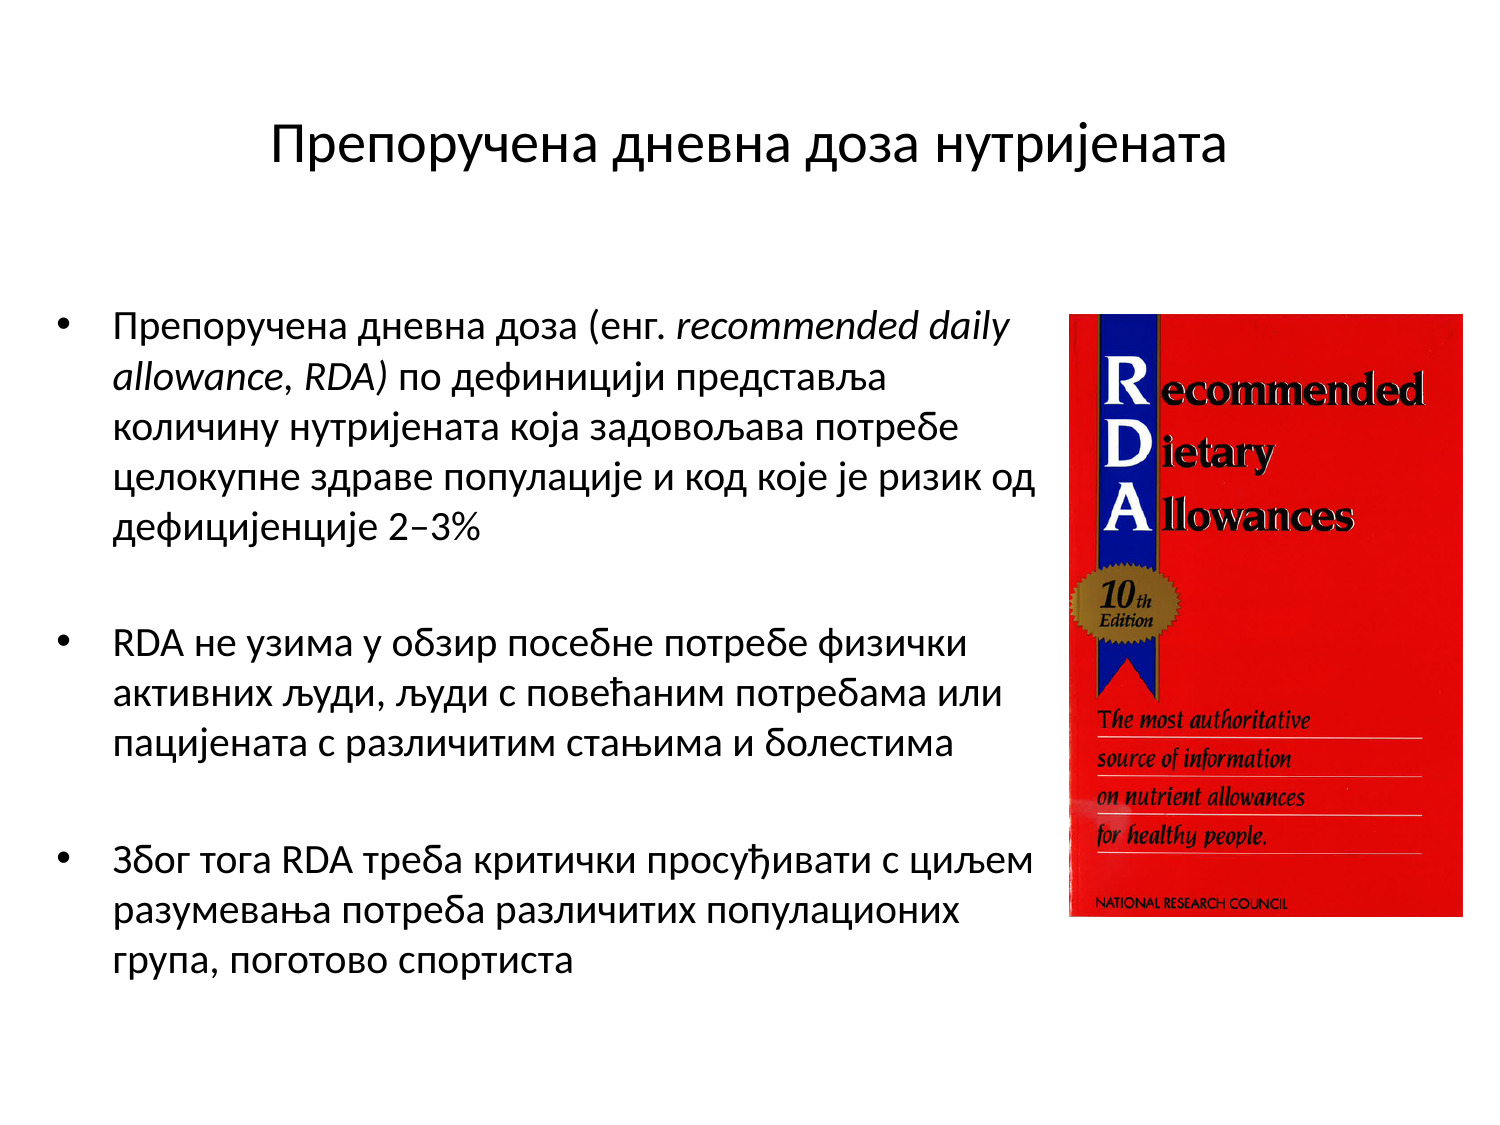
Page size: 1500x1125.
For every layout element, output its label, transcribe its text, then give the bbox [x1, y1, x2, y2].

title Препоручена дневна доза нутријената [75, 45, 1425, 233]
picture [1068, 314, 1463, 918]
list Препоручена дневна доза (енг. recommended daily allowance, RDA) по дефиницији представља количину нутријената која задовољава потребе целокупне здраве популације и код које је ризик од дефицијенције 2–3% RDA не узима у обзир посебне потребе физички активних људи, људи с повећаним потребама или пацијената с различитим стањима и болестима Због тога RDA треба критички просуђивати с циљем разумевања потреба различитих популационих група, поготово спортиста [41, 290, 1069, 1034]
